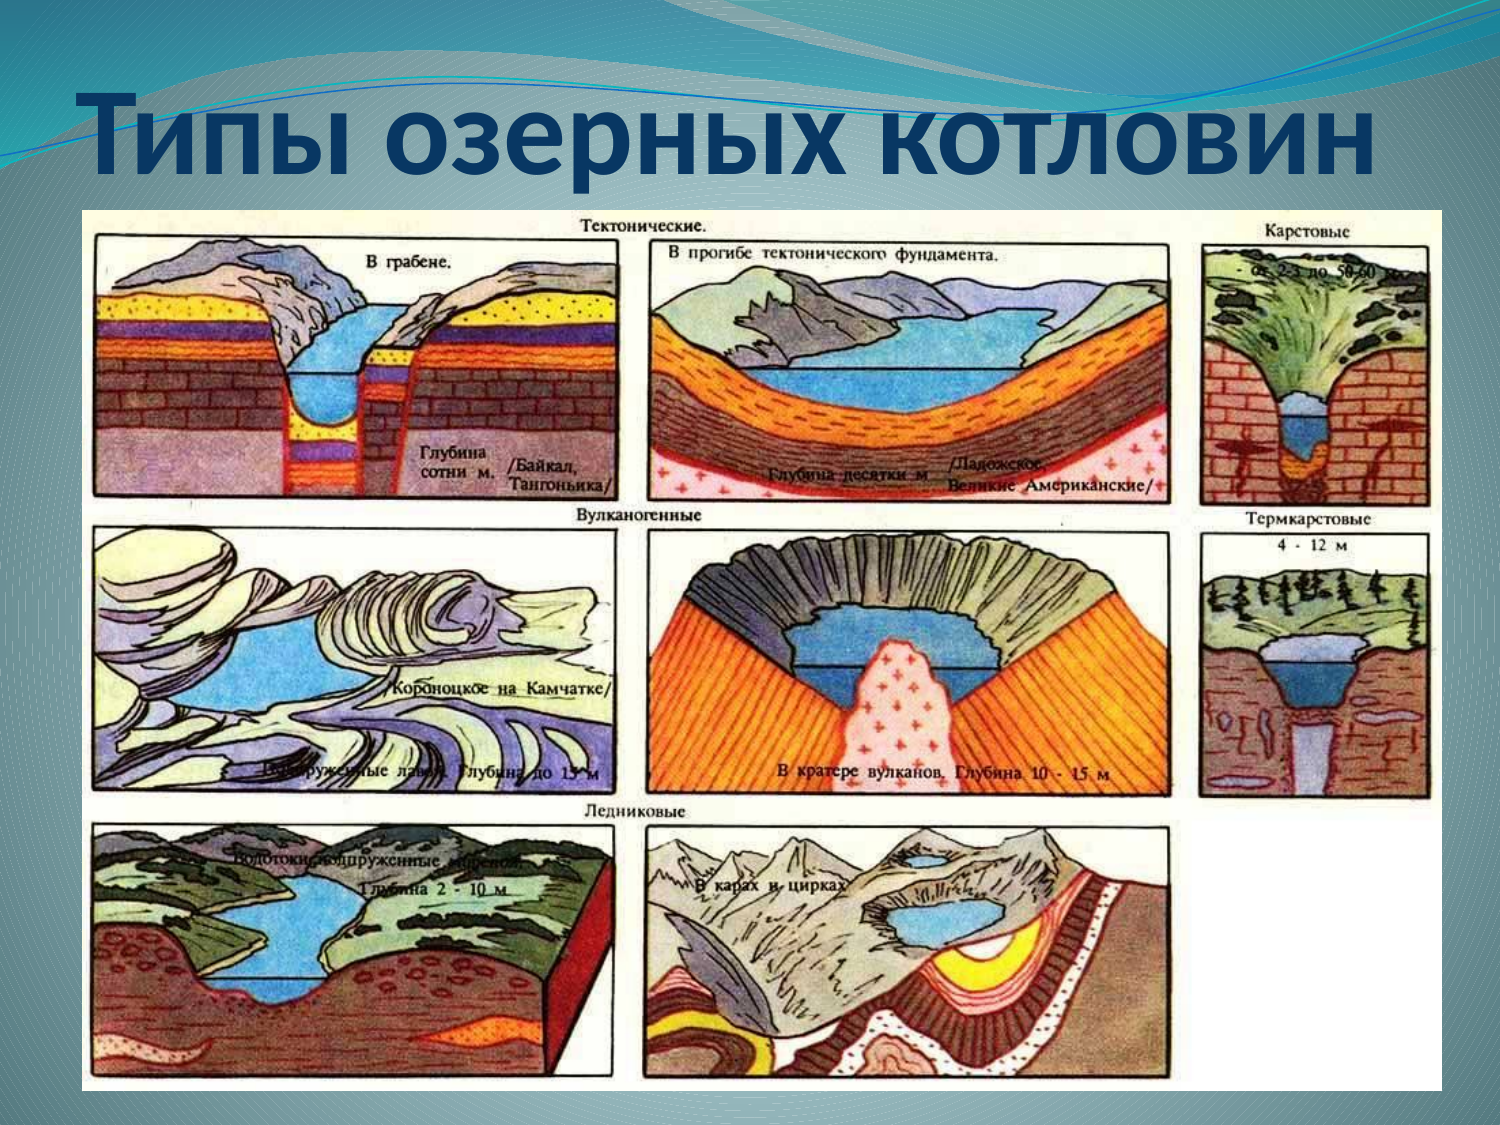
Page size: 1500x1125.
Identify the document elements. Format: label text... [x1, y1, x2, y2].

title Типы озерных котловин [75, 46, 1425, 200]
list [81, 210, 1442, 1091]
